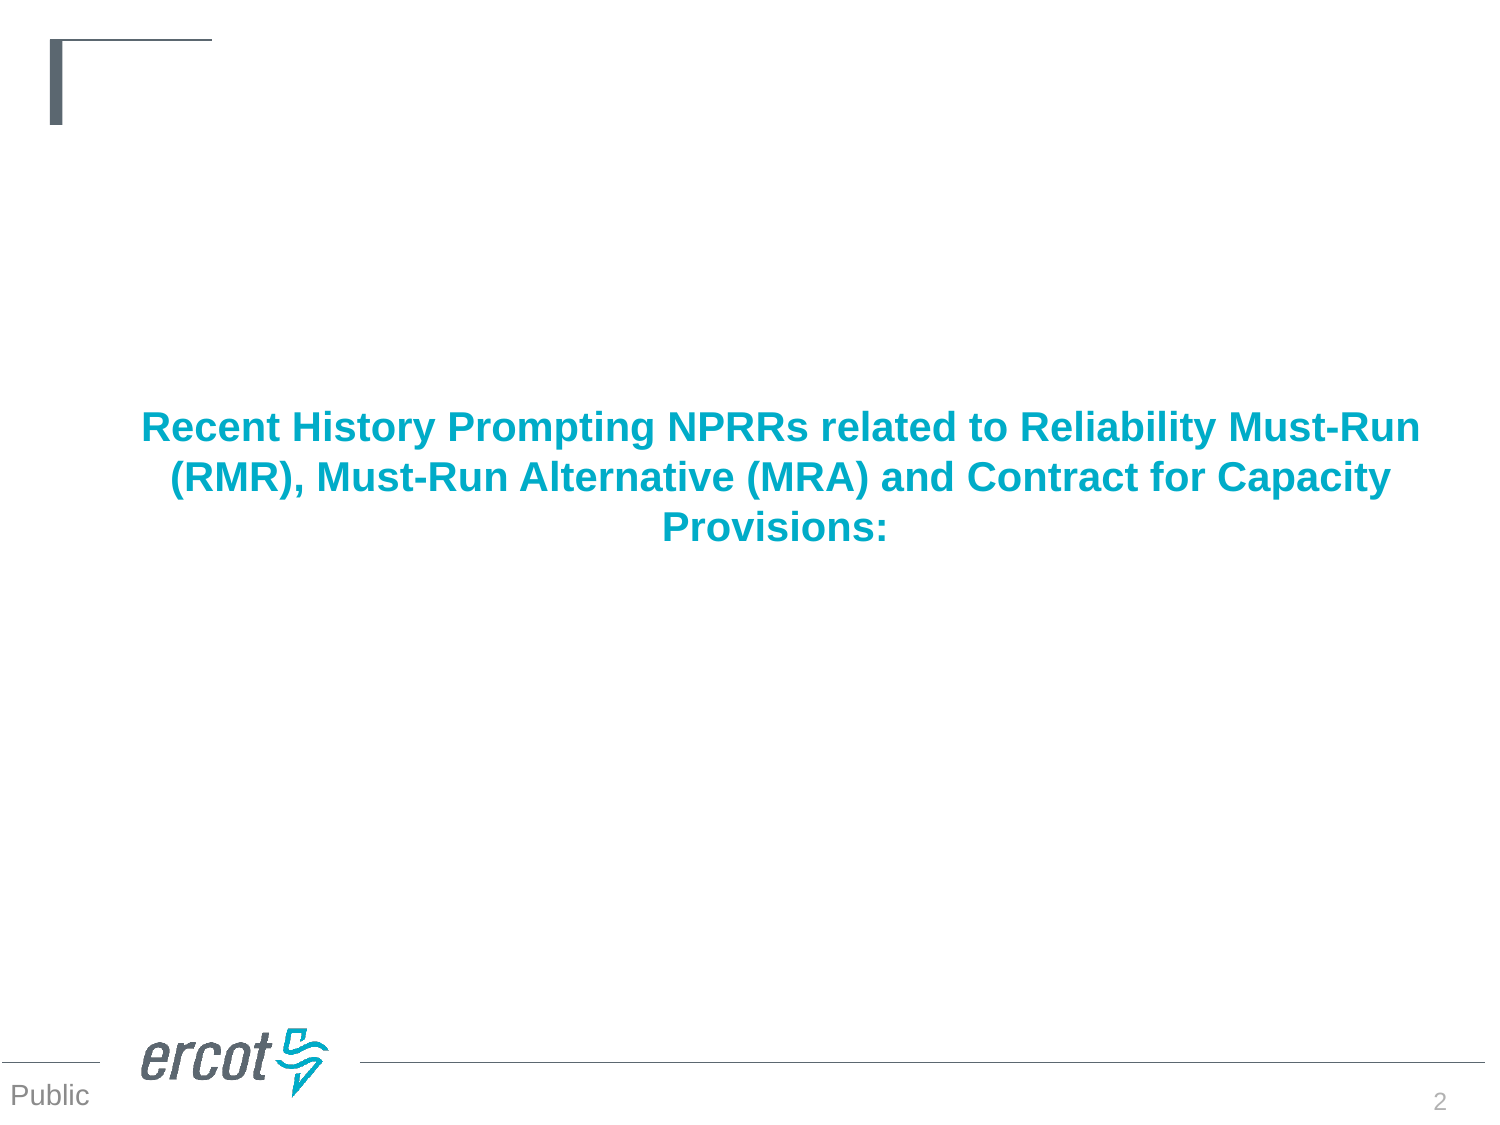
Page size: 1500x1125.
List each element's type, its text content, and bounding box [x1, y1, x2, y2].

title Recent History Prompting NPRRs related to Reliability Must-Run (RMR), Must-Run Alternative (MRA) and Contract for Capacity Provisions: [87, 392, 1475, 472]
slide_number 2 [1405, 1076, 1475, 1125]
picture [137, 1024, 332, 1100]
